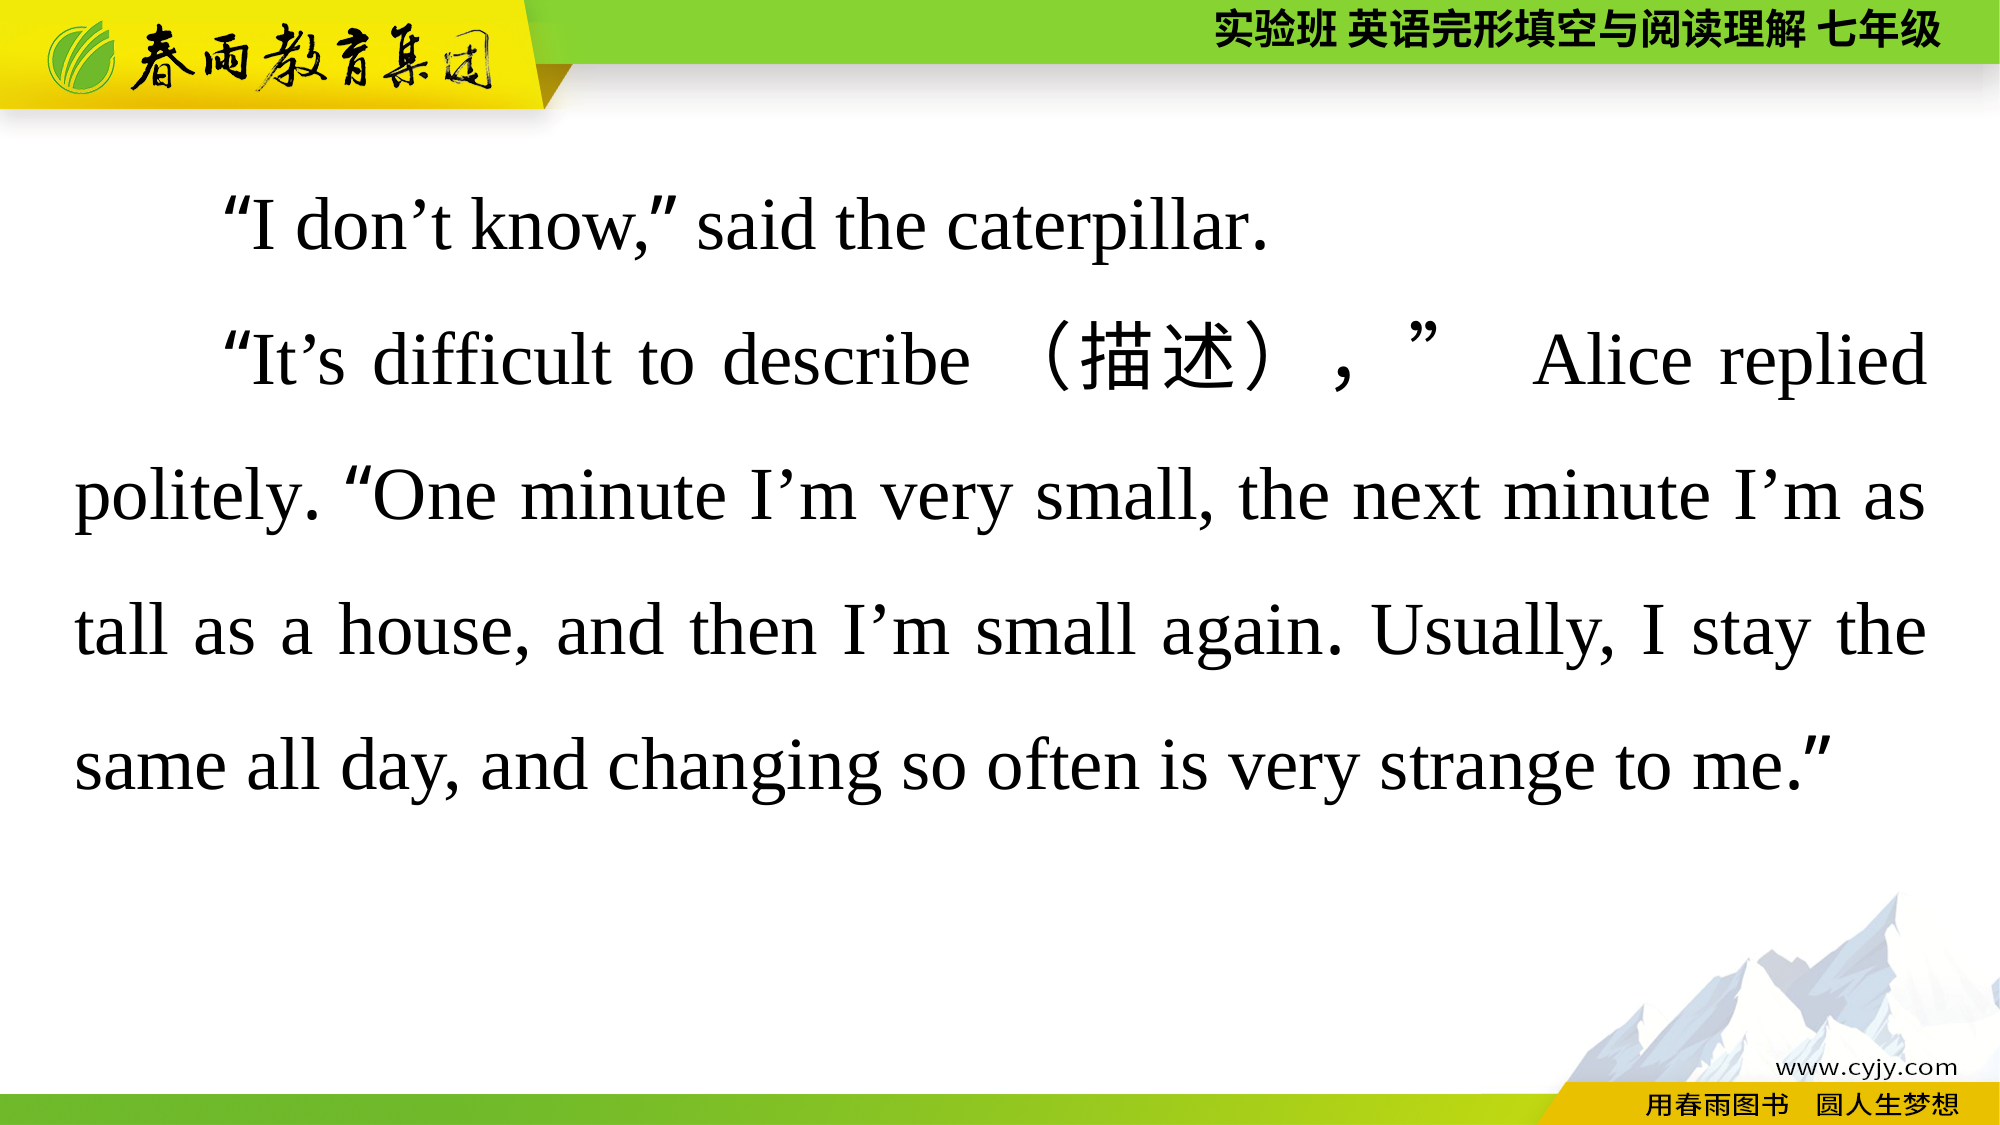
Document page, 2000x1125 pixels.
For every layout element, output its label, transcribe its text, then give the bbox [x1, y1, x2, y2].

list “I don’t know,” said the caterpillar. “It’s difficult to describe（描述），” Alice replied politely. “One minute I’m very small, the next minute I’m as tall as a house, and then I’m small again. Usually, I stay the same all day, and changing so often is very strange to me.” [59, 122, 1944, 956]
picture [0, 0, 2000, 1125]
